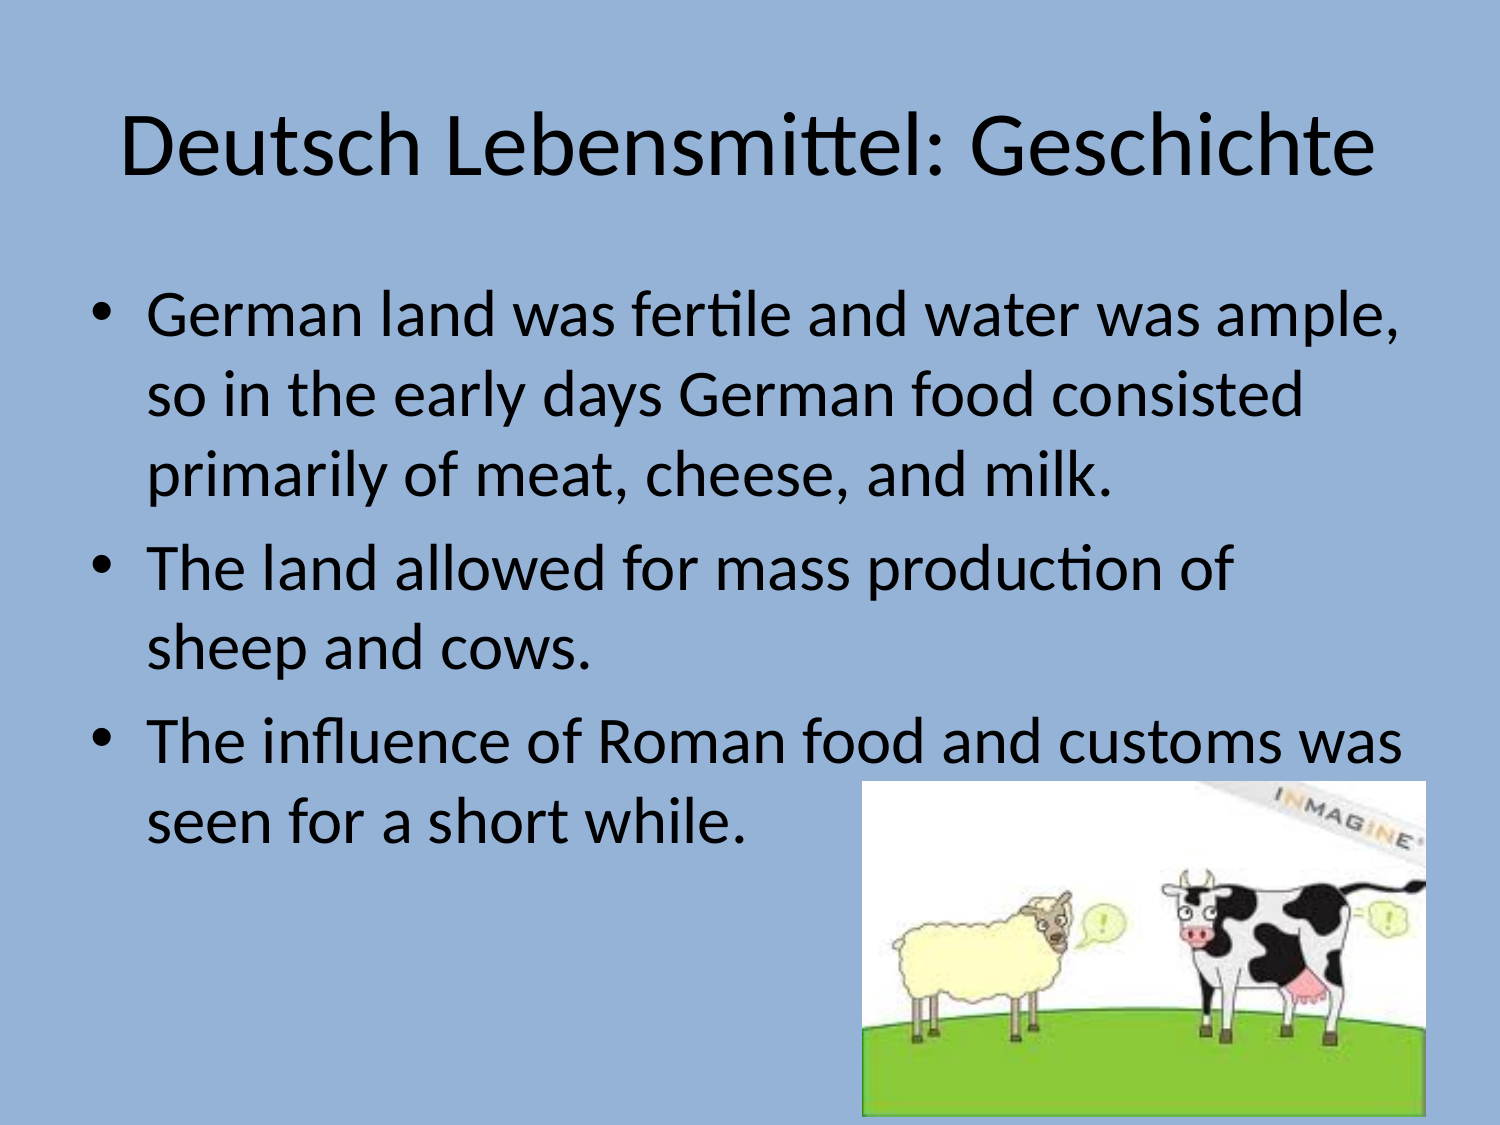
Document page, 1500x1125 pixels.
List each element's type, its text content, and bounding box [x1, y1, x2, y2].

picture [862, 781, 1426, 1117]
list German land was fertile and water was ample, so in the early days German food consisted primarily of meat, cheese, and milk. The land allowed for mass production of sheep and cows. The influence of Roman food and customs was seen for a short while. [75, 262, 1425, 1005]
title Deutsch Lebensmittel: Geschichte [75, 45, 1425, 233]
